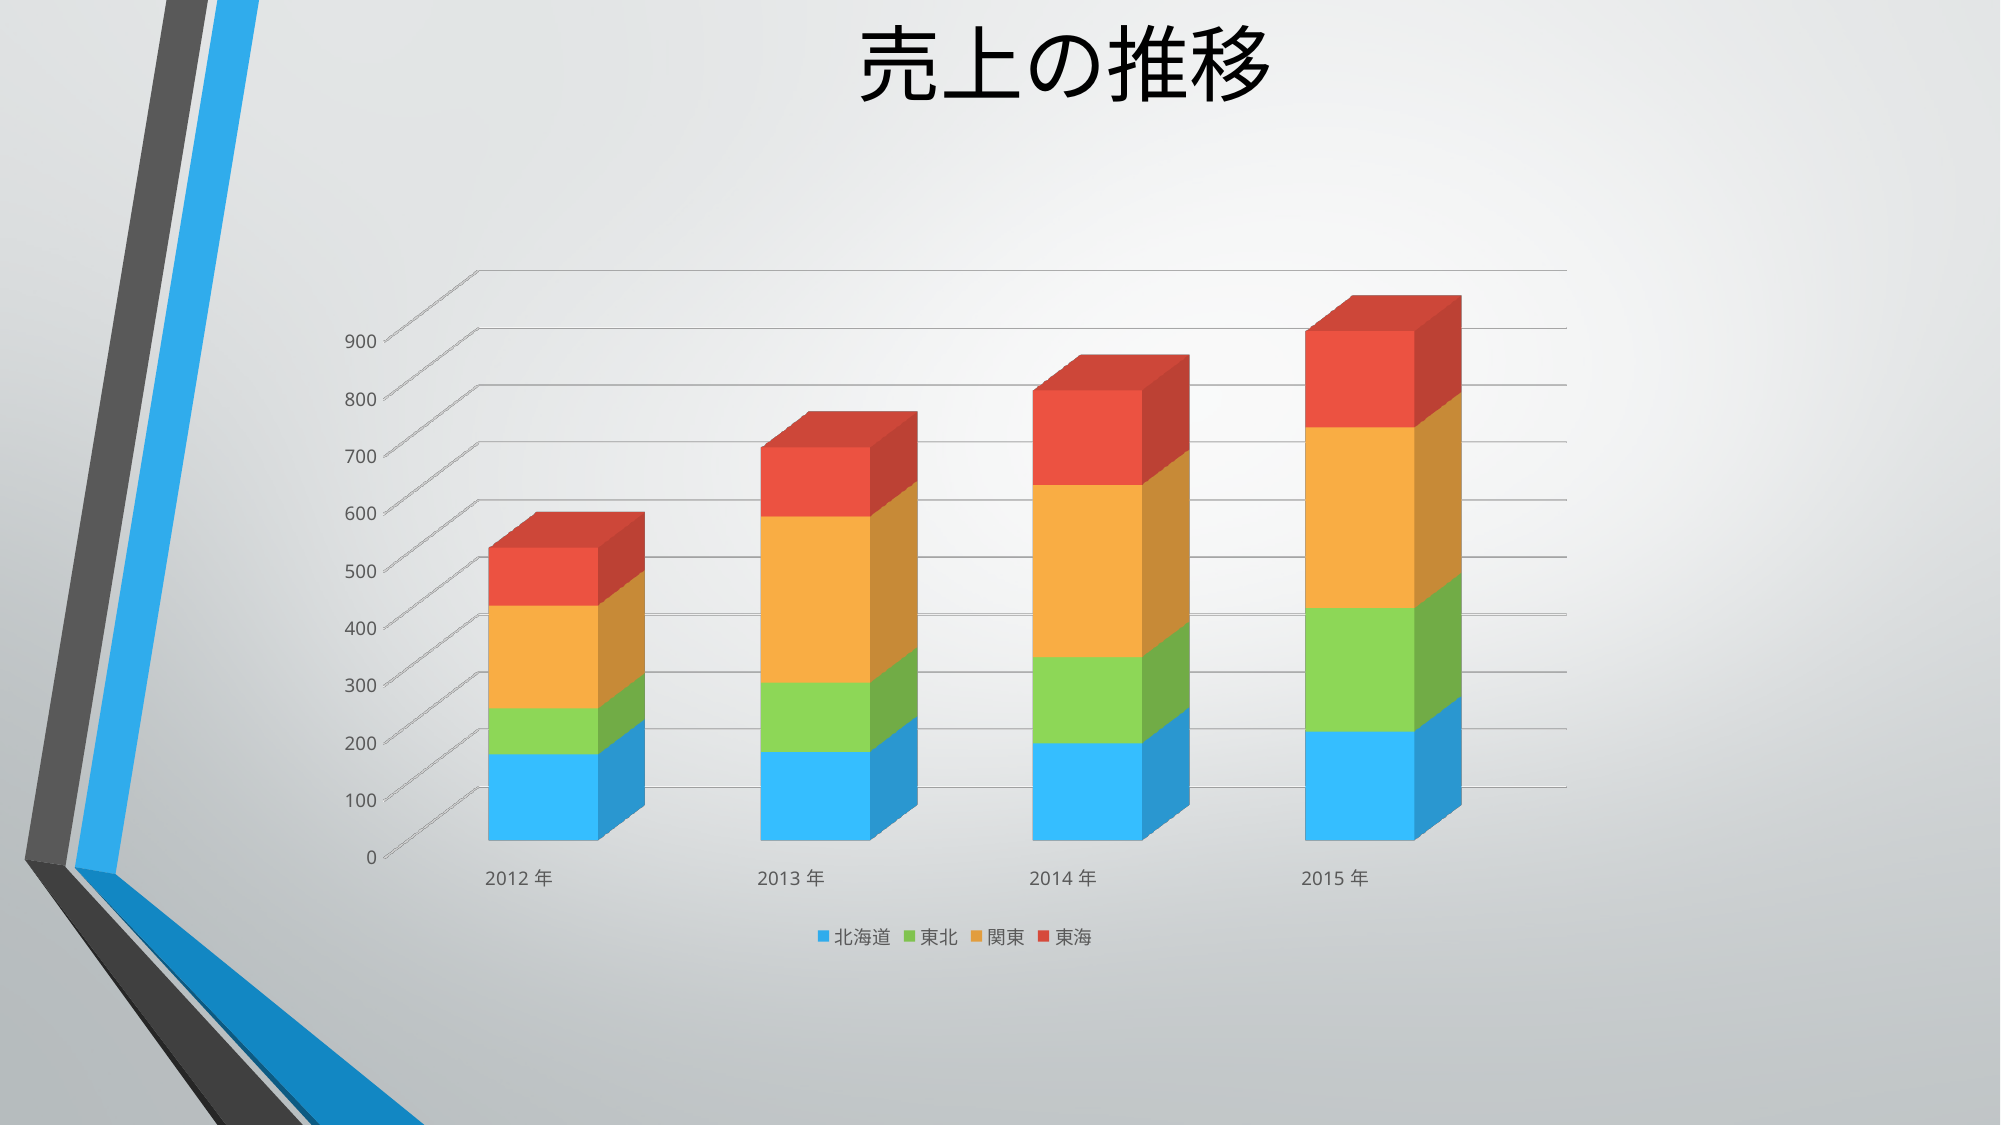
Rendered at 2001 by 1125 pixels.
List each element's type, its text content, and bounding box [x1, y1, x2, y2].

title 売上の推移 [243, 0, 1887, 127]
chart [313, 255, 1598, 956]
